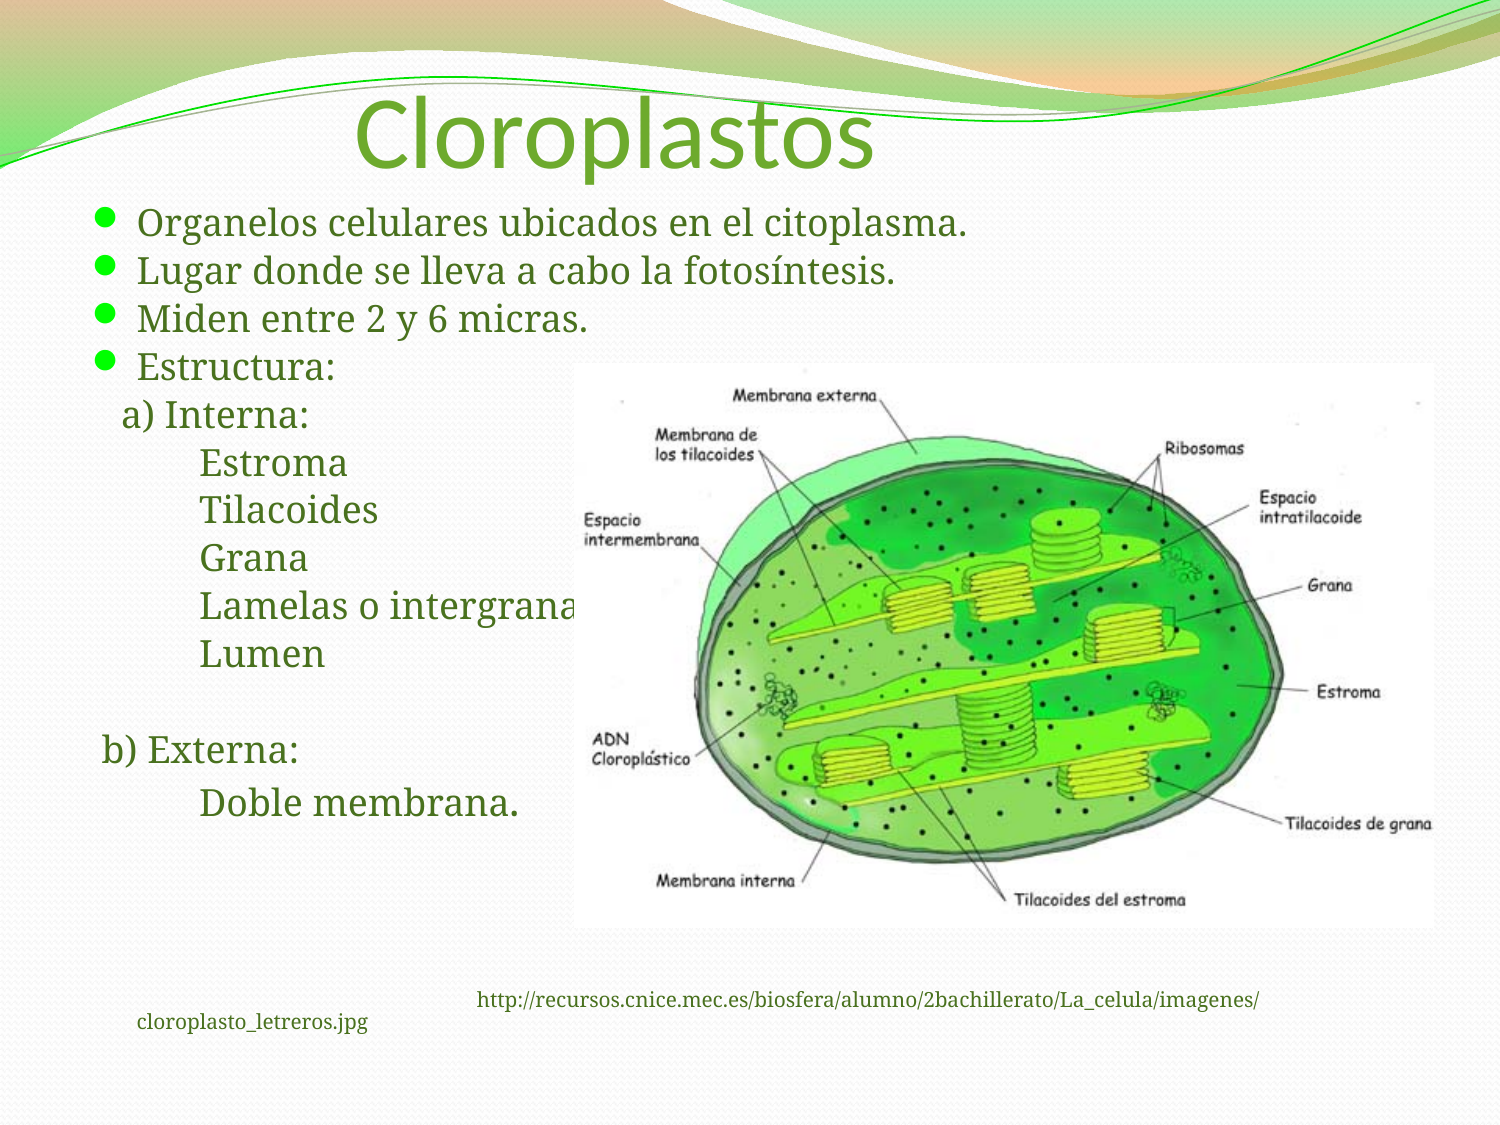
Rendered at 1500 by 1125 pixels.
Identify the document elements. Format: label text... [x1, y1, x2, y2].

text_box Imágenes: http://profesores.sanvalero.net/~w0548/FSVdocumentos/Fotosintesis%20C3,C4%20y%20CAM.pdf [566, 364, 1440, 940]
title Cloroplastos [354, 46, 1111, 190]
list Organelos celulares ubicados en el citoplasma. Lugar donde se lleva a cabo la fotosíntesis. Miden entre 2 y 6 micras. Estructura: a) Interna: Estroma Tilacoides Grana Lamelas o intergrana Lumen b) Externa: Doble membrana. http://recursos.cnice.mec.es/biosfera/alumno/2bachillerato/La_celula/imagenes/cloroplasto_letreros.jpg [76, 196, 1461, 1071]
picture [573, 363, 1434, 928]
